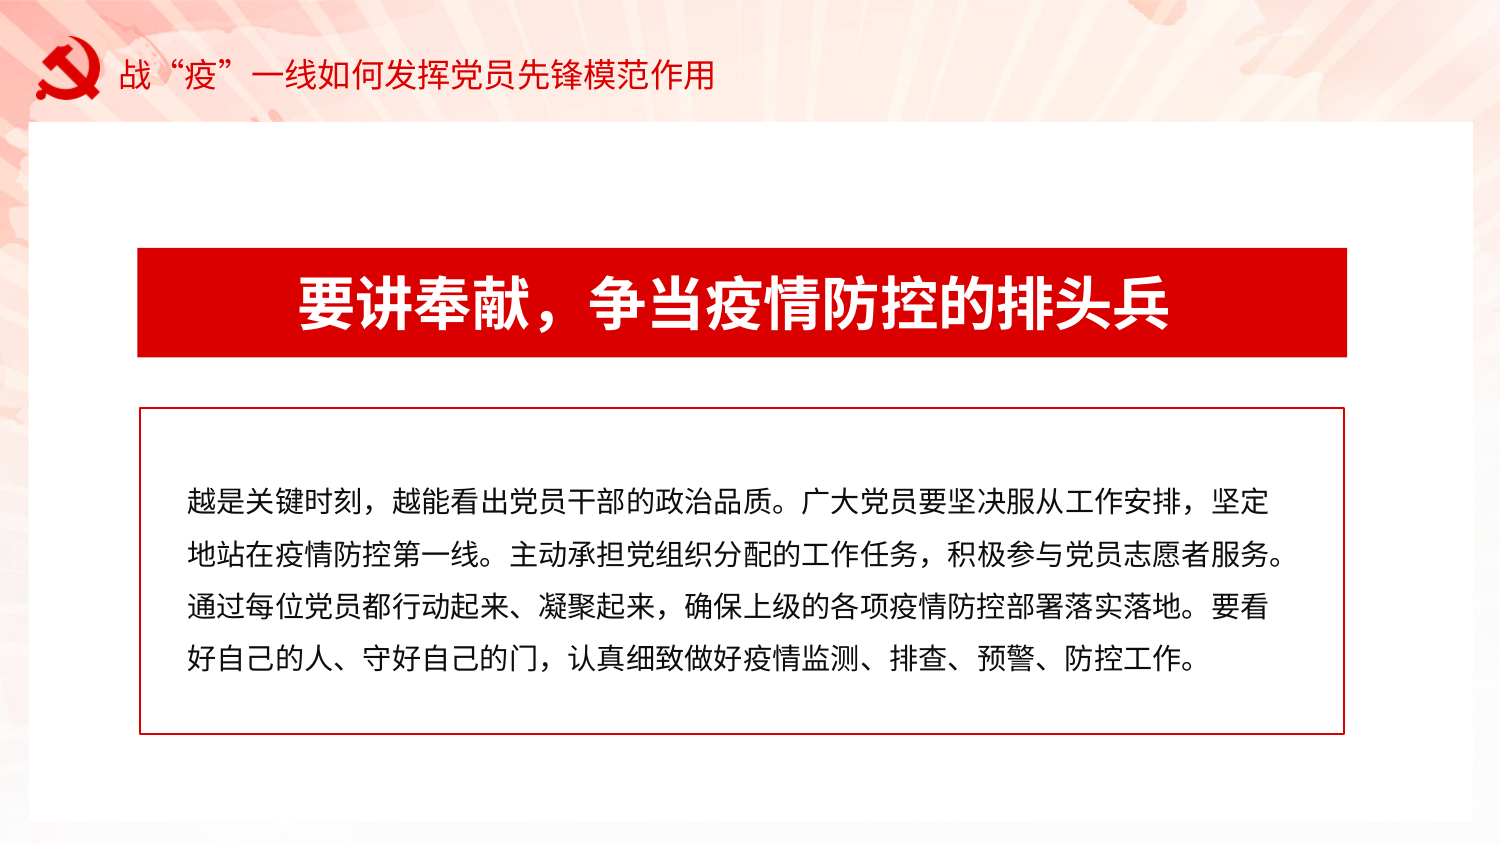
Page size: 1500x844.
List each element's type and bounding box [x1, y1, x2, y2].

text_box [140, 407, 1344, 735]
picture [0, 0, 1500, 844]
text_box [137, 247, 1348, 358]
